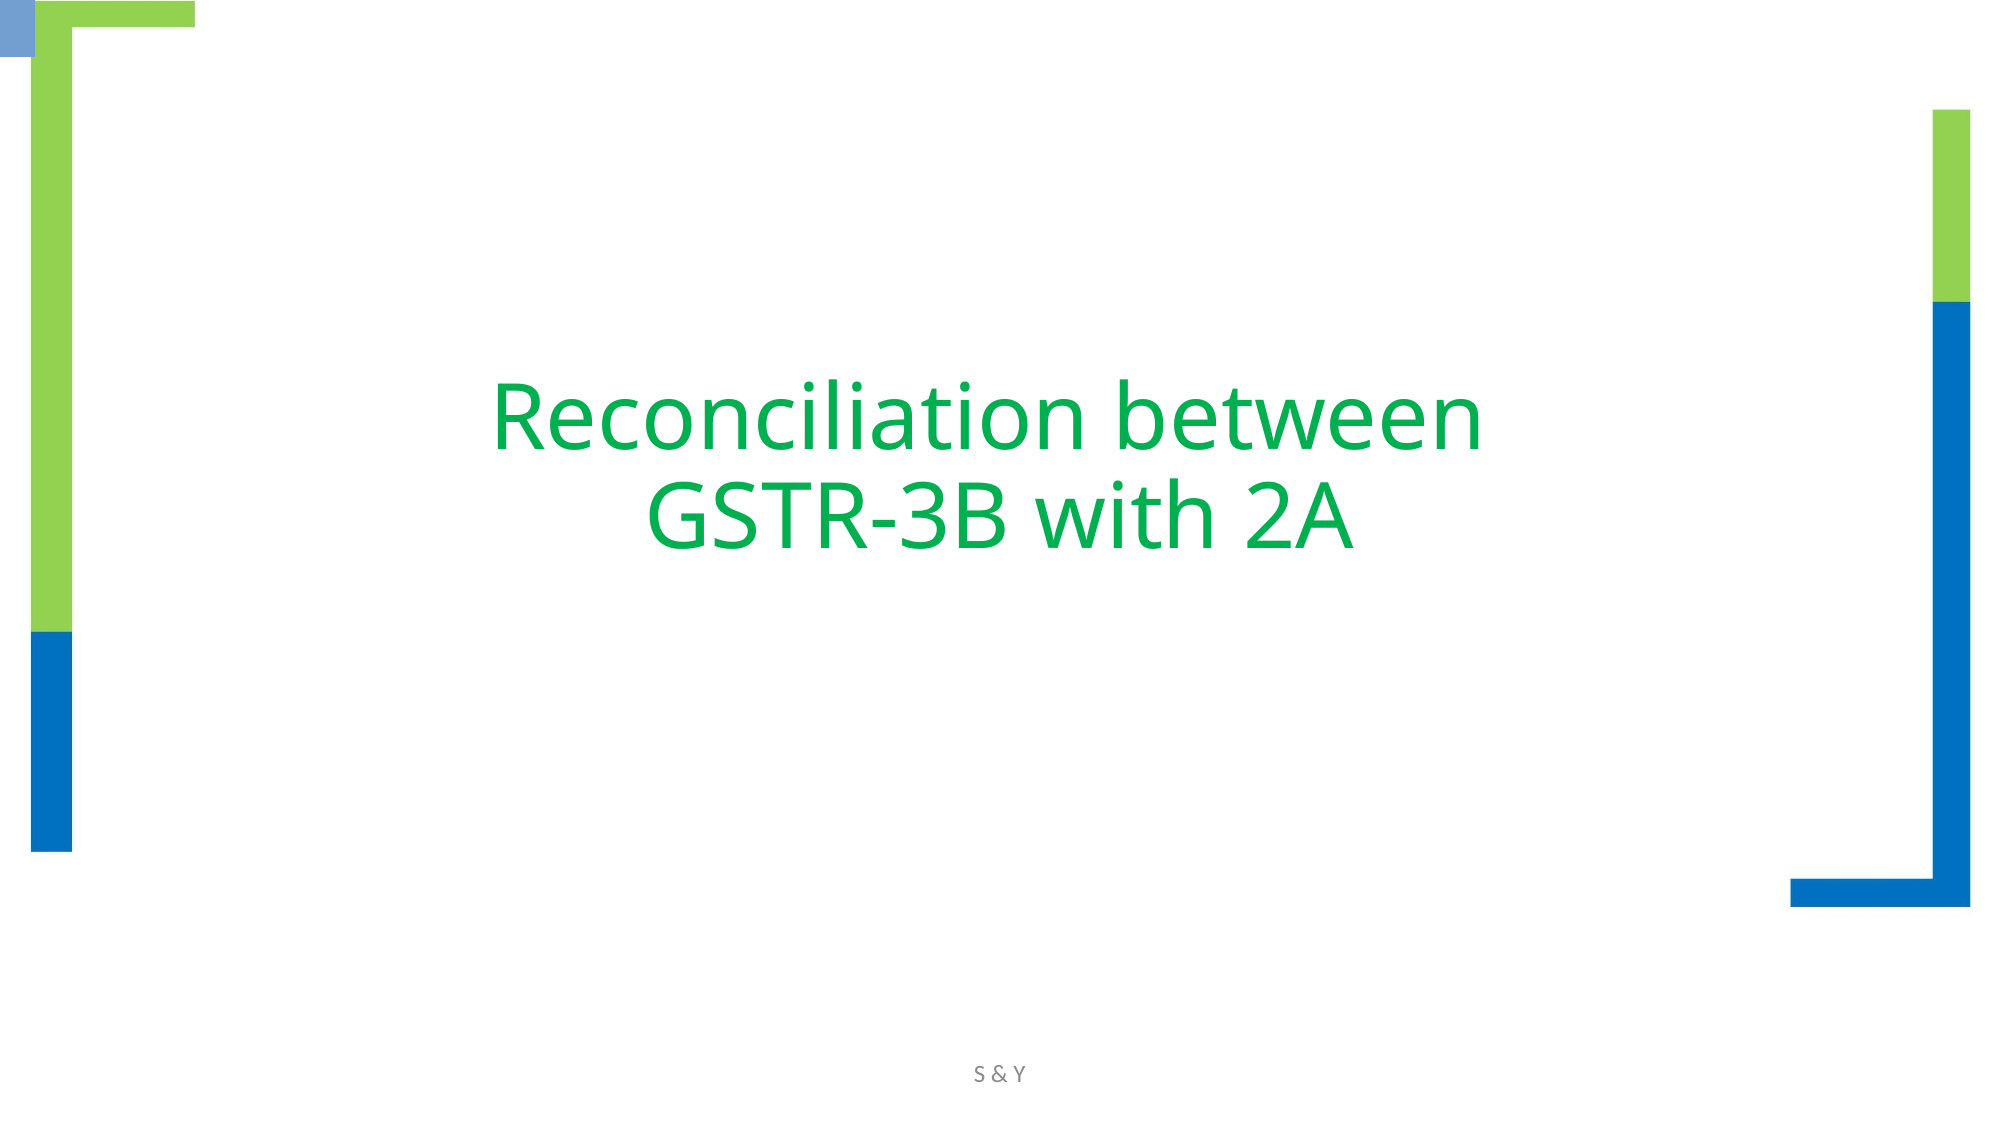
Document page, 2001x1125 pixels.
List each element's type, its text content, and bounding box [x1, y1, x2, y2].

picture [0, 0, 2001, 1125]
title Reconciliation between GSTR-3B with 2A [249, 184, 1750, 576]
footer S & Y [662, 1042, 1338, 1103]
